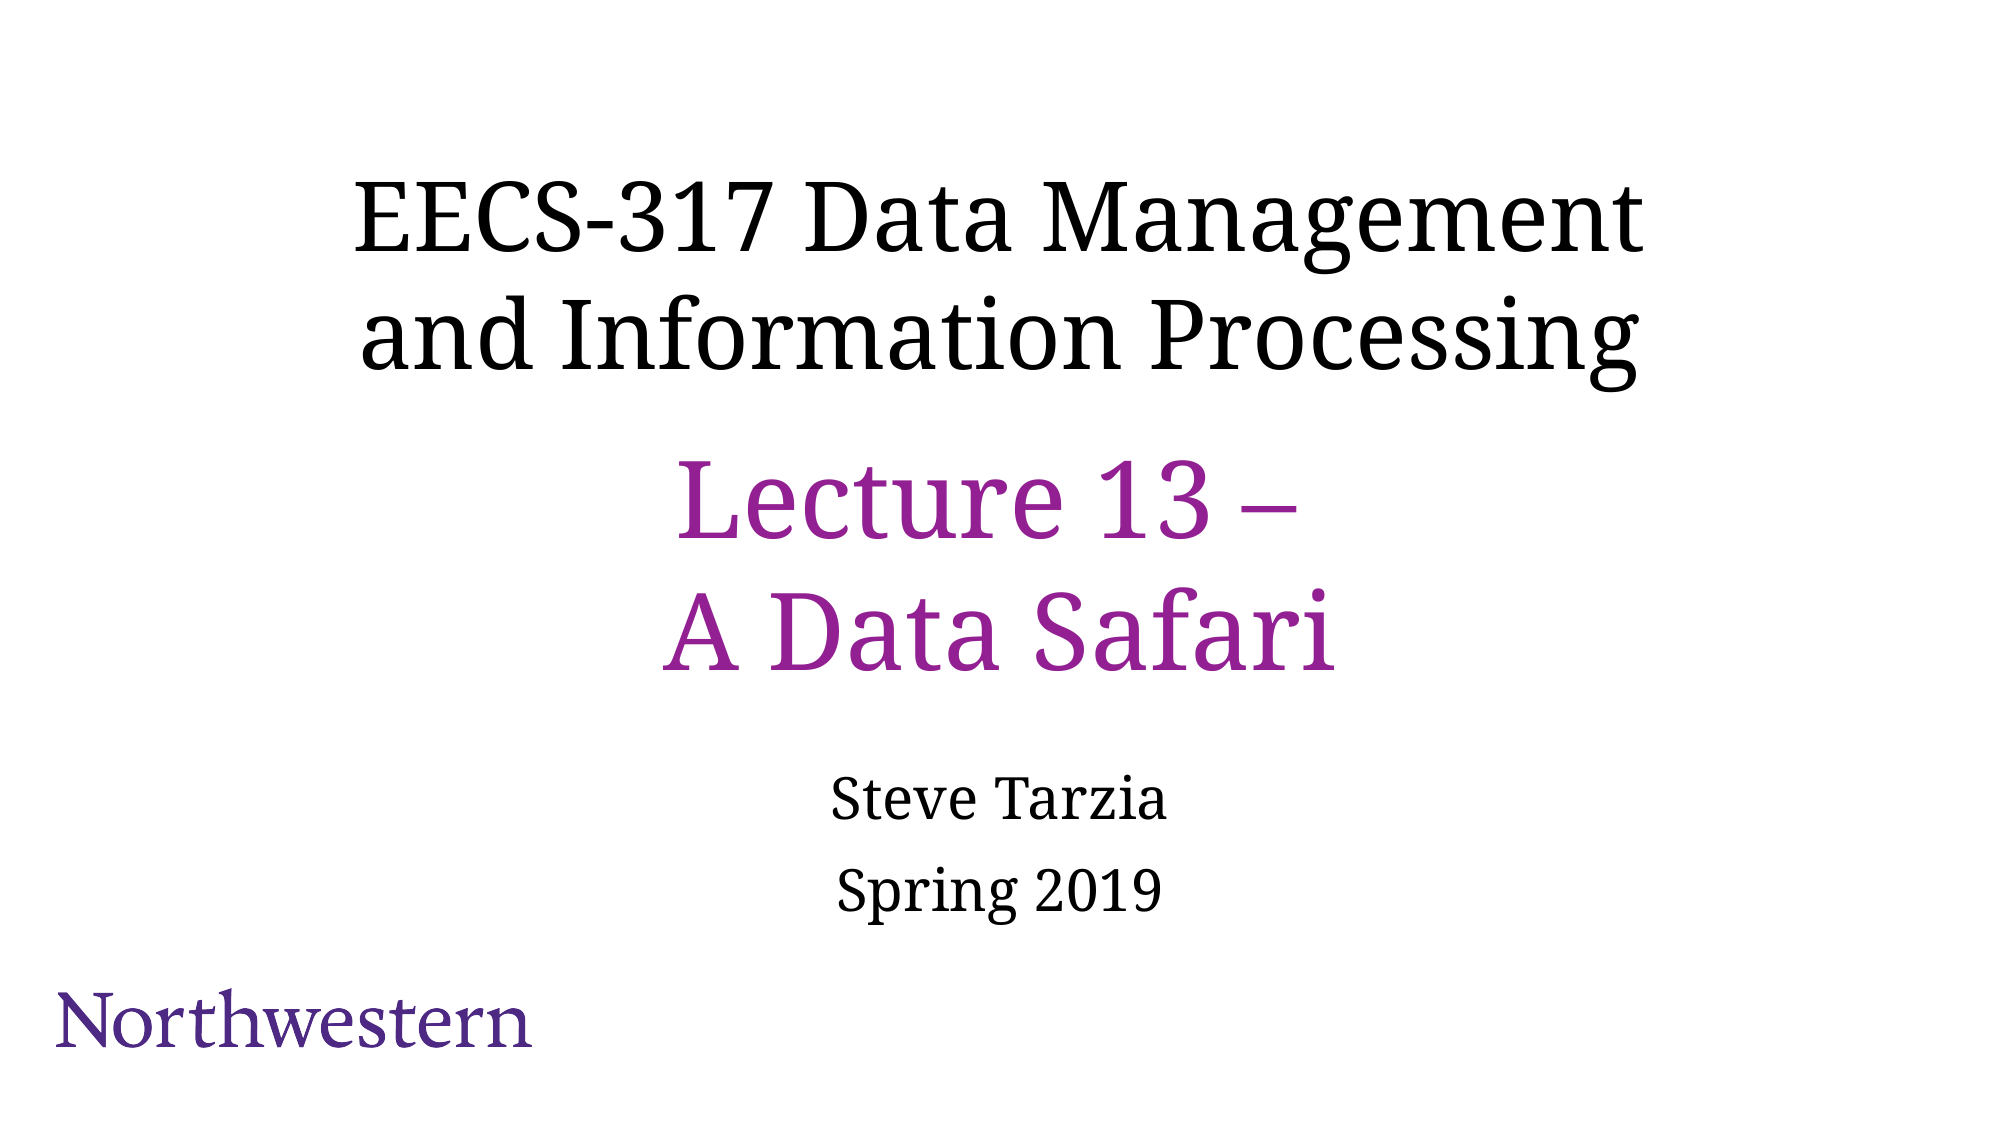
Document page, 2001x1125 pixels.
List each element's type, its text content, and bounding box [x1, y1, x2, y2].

picture [56, 988, 532, 1049]
title EECS-317 Data Management and Information Processing Lecture 13 – A Data Safari [249, 144, 1750, 709]
subtitle Steve Tarzia Spring 2019 [249, 755, 1750, 942]
